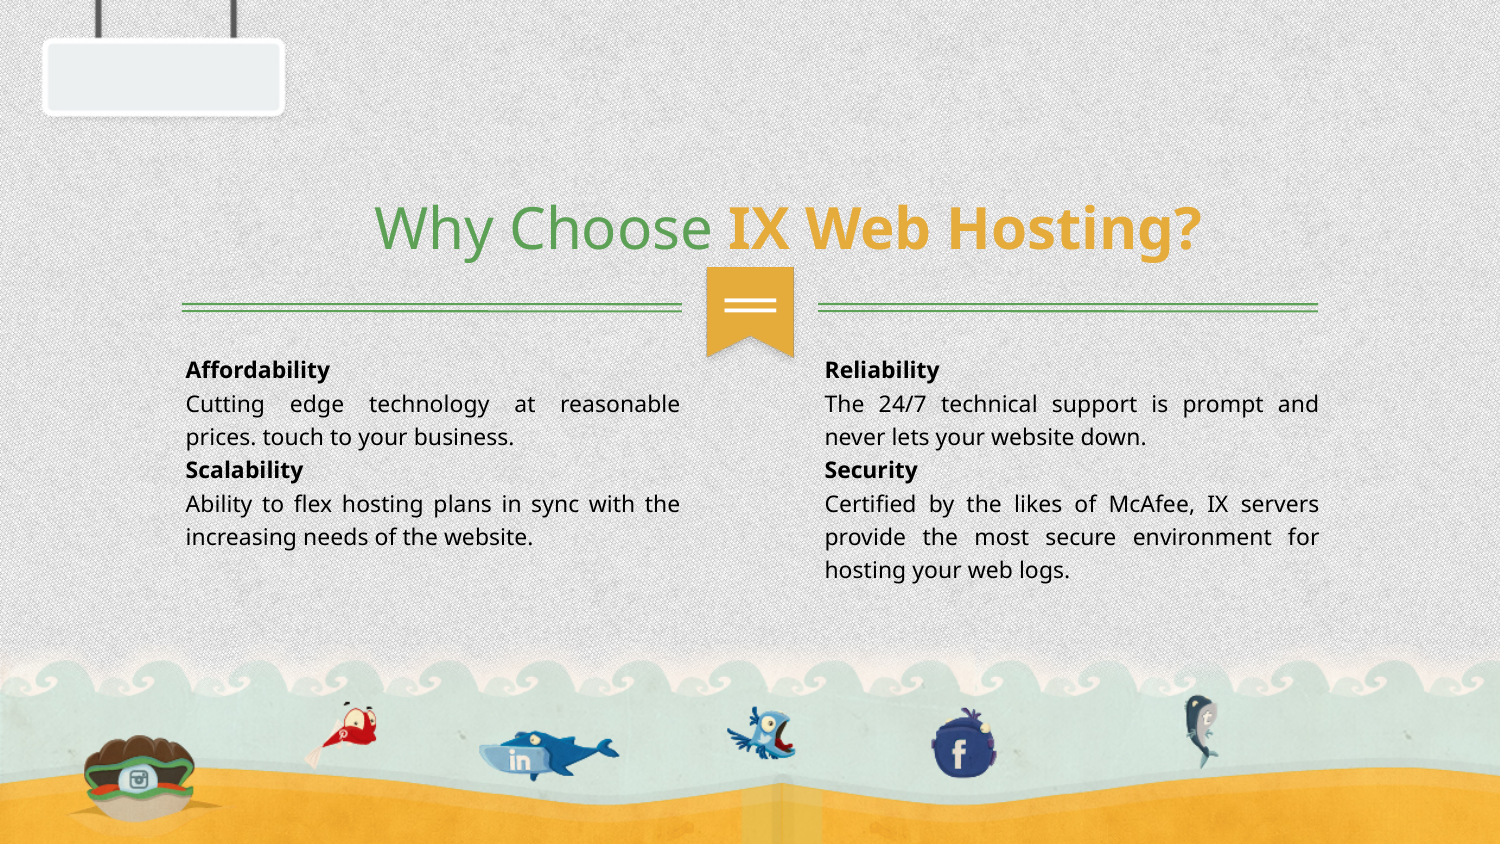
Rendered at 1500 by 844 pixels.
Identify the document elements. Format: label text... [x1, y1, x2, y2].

text_box Reliability The 24/7 technical support is prompt and never lets your website down. Security Certified by the likes of McAfee, IX servers provide the most secure environment for hosting your web logs. [809, 342, 1335, 591]
picture [0, 0, 1500, 844]
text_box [181, 267, 1319, 369]
text_box Affordability Cutting edge technology at reasonable prices. touch to your business. Scalability Ability to flex hosting plans in sync with the increasing needs of the website. [170, 342, 696, 558]
text_box Why Choose IX Web Hosting? [359, 184, 1275, 266]
